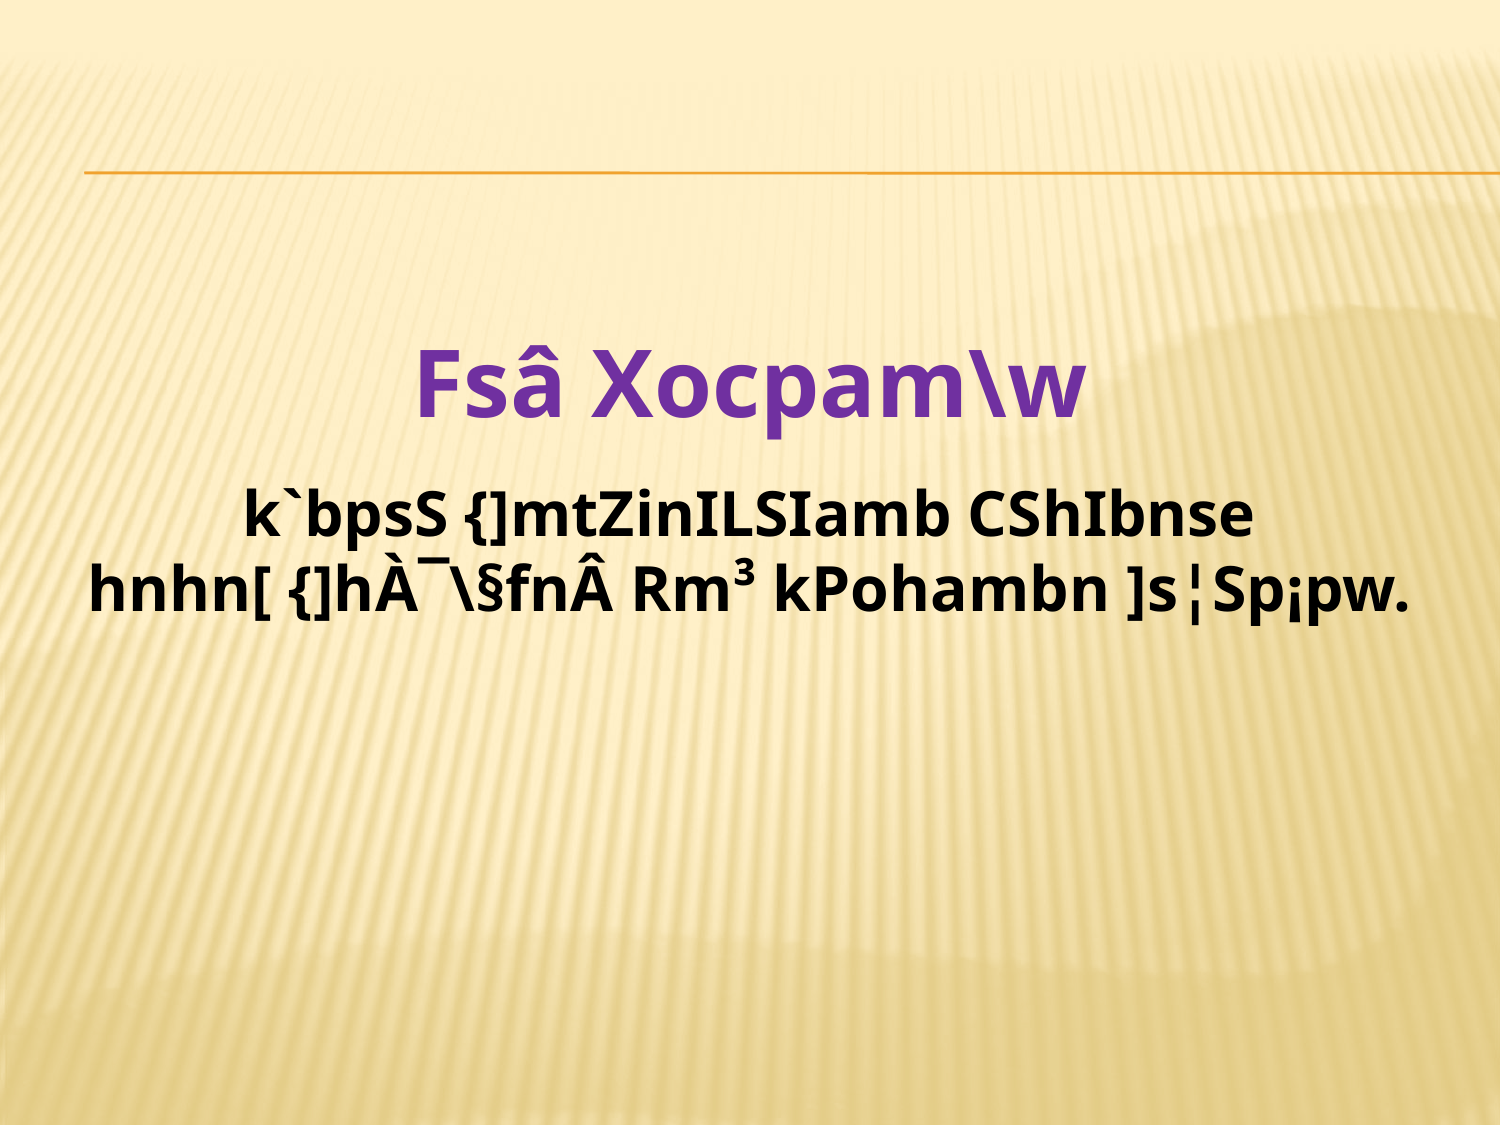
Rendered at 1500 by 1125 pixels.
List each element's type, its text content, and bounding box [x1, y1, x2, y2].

text_box Fsâ Xocpam\w k`bpsS {]mtZinILSIamb CShIbnse hnhn[ {]hÀ¯\§fnÂ Rm³ kPohambn ]s¦Sp¡pw. [35, 316, 1465, 713]
